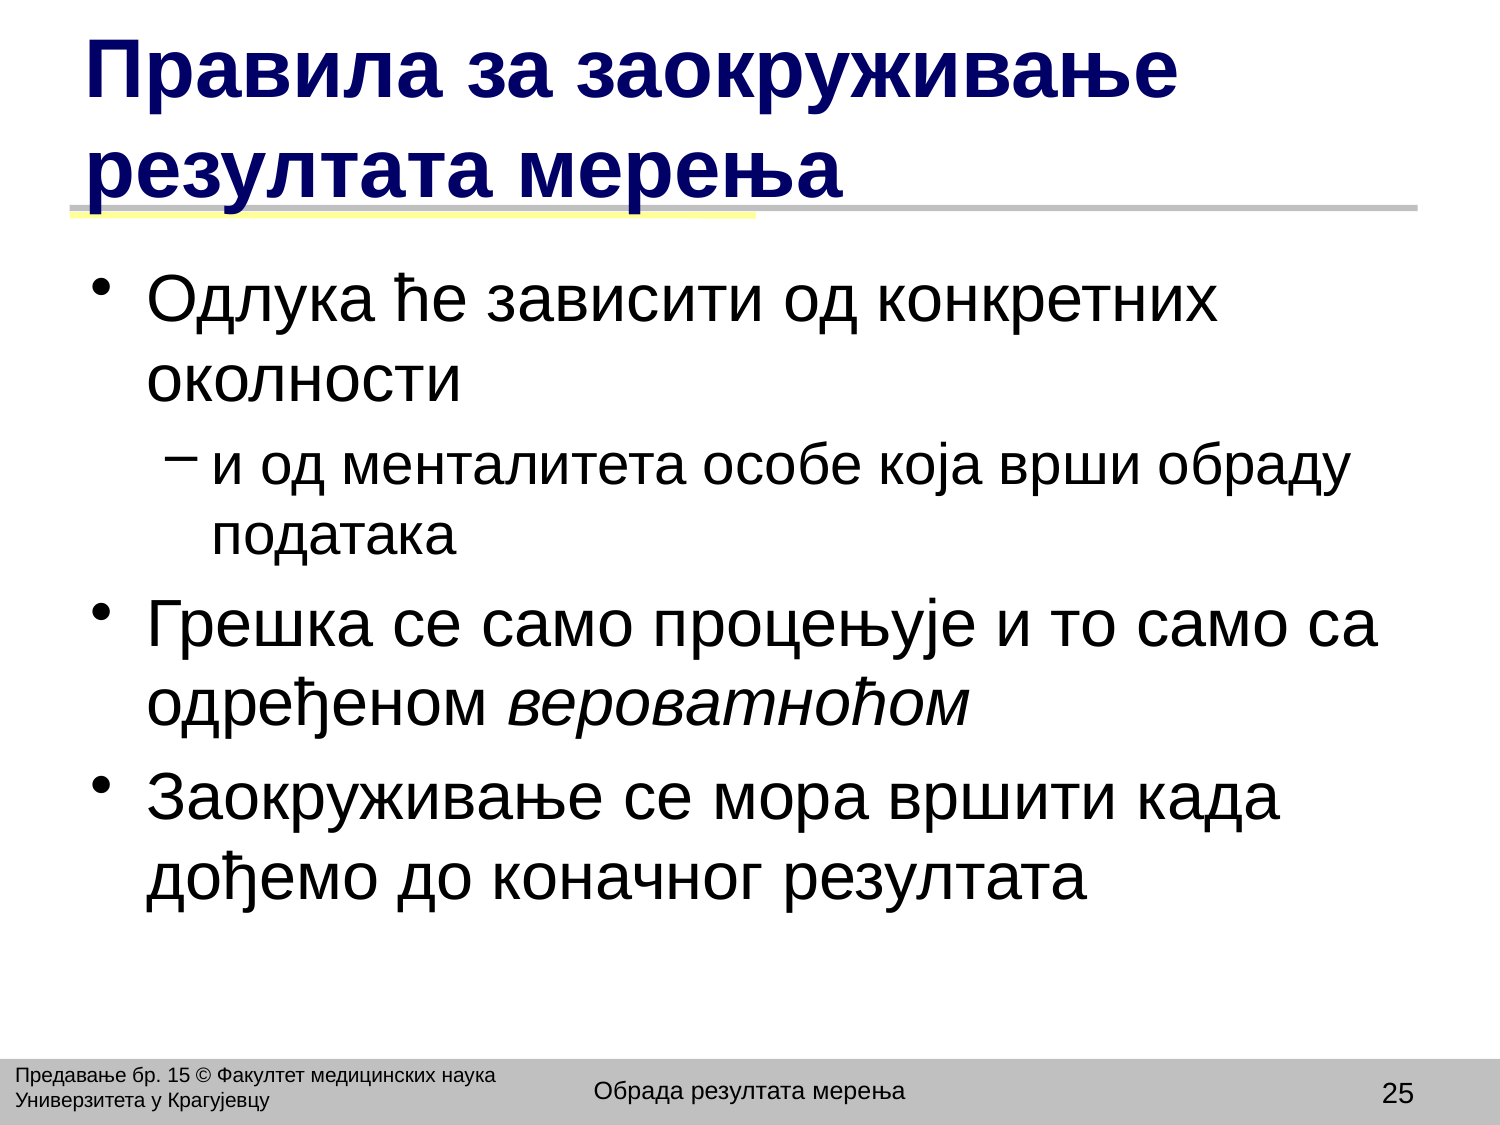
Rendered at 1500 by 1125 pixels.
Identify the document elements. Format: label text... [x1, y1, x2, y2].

footer Обрада резултата мерења [512, 1066, 988, 1125]
slide_number 25 [1079, 1066, 1430, 1125]
title Правила за заокруживање резултата мерења [69, 19, 1426, 208]
slide_number Предавање бр. 15 © Факултет медицинских наука Универзитета у Крагујевцу [0, 1053, 631, 1108]
list Одлука ће зависити од конкретних околности и од менталитета особе која врши обраду података Грешка се само процењује и то само са одређеном вероватноћом Заокруживање се мора вршити када дођемо до коначног резултата [74, 246, 1426, 1023]
